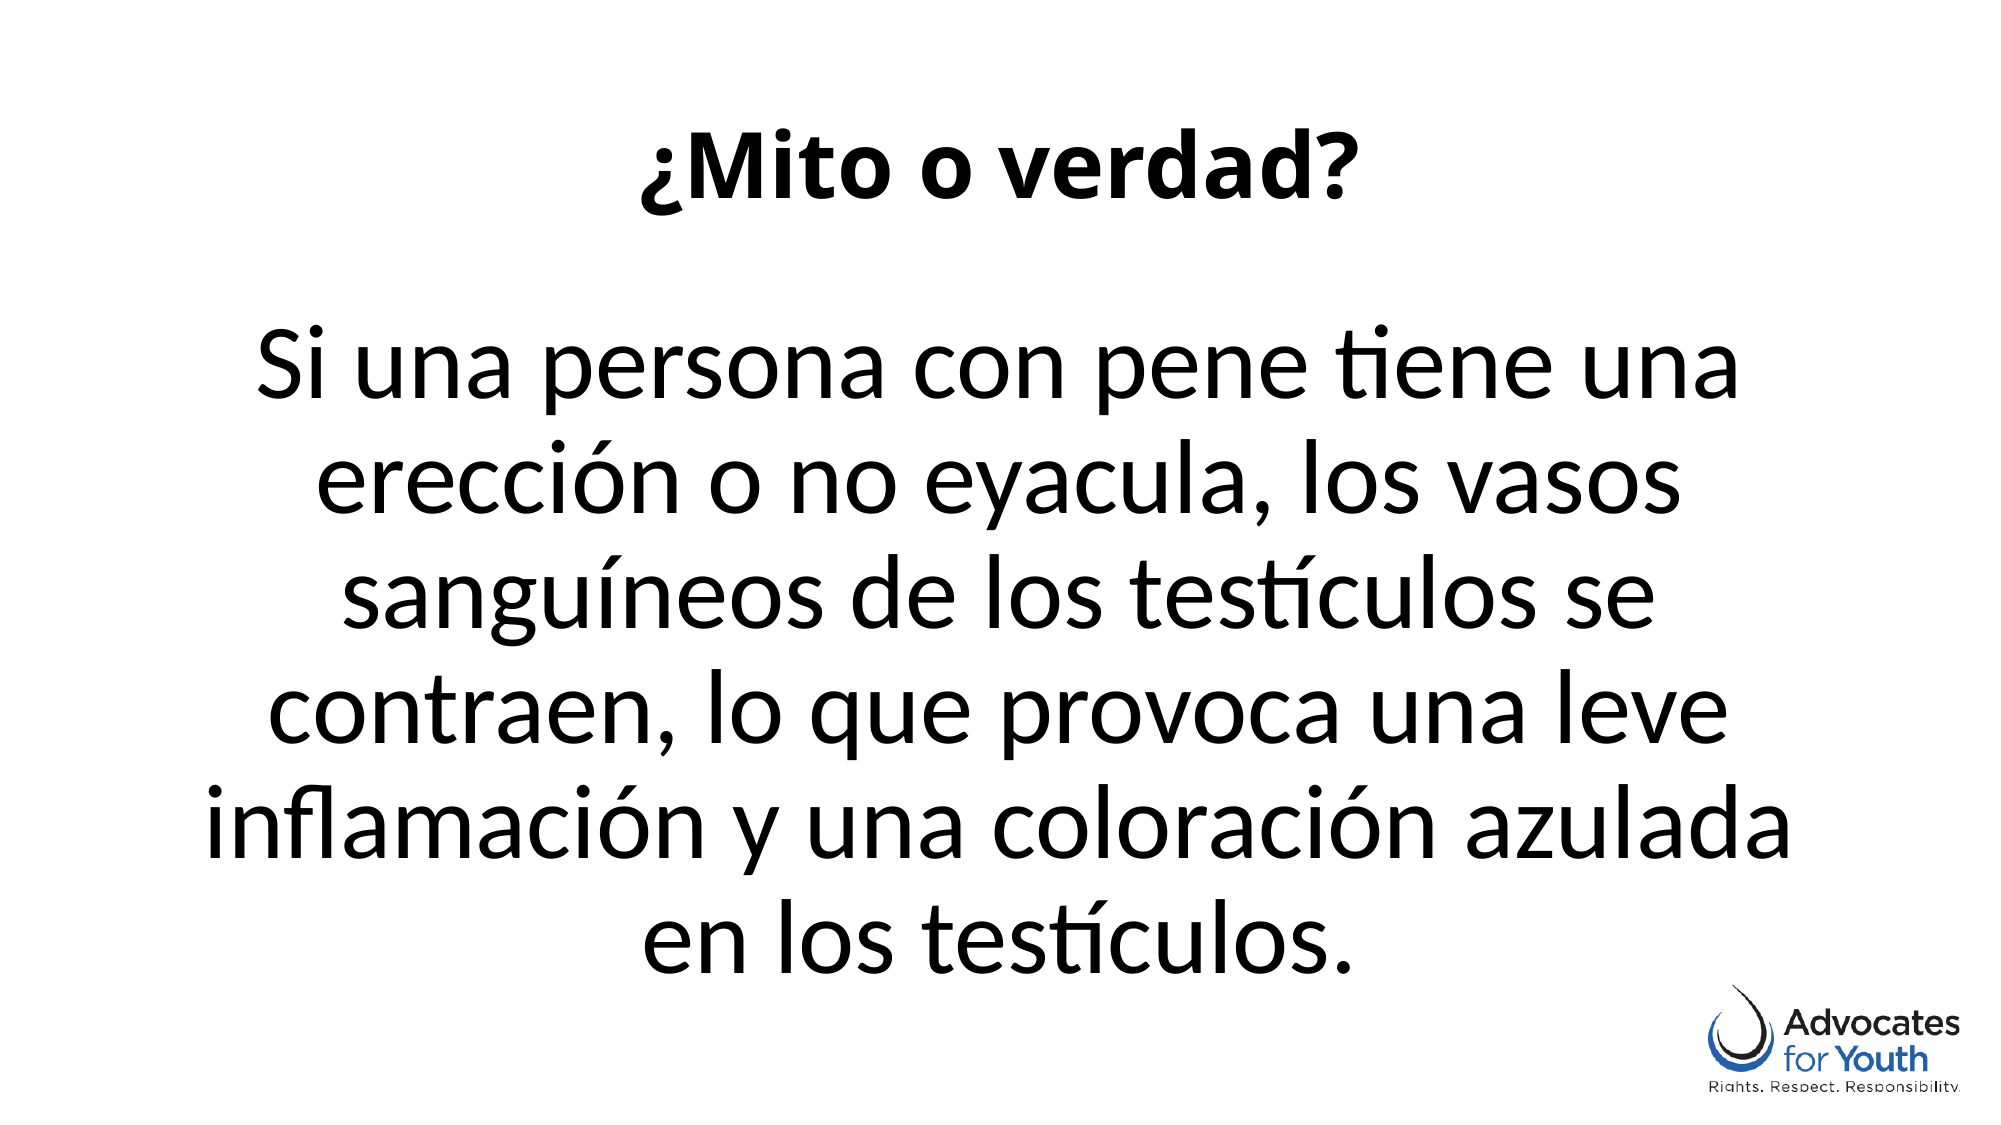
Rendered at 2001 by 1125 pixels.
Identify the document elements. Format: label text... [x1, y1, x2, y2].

list Si una persona con pene tiene una erección o no eyacula, los vasos sanguíneos de los testículos se contraen, lo que provoca una leve inflamación y una coloración azulada en los testículos. [137, 299, 1863, 1014]
title ¿Mito o verdad? [137, 59, 1863, 278]
picture [1708, 984, 1960, 1092]
